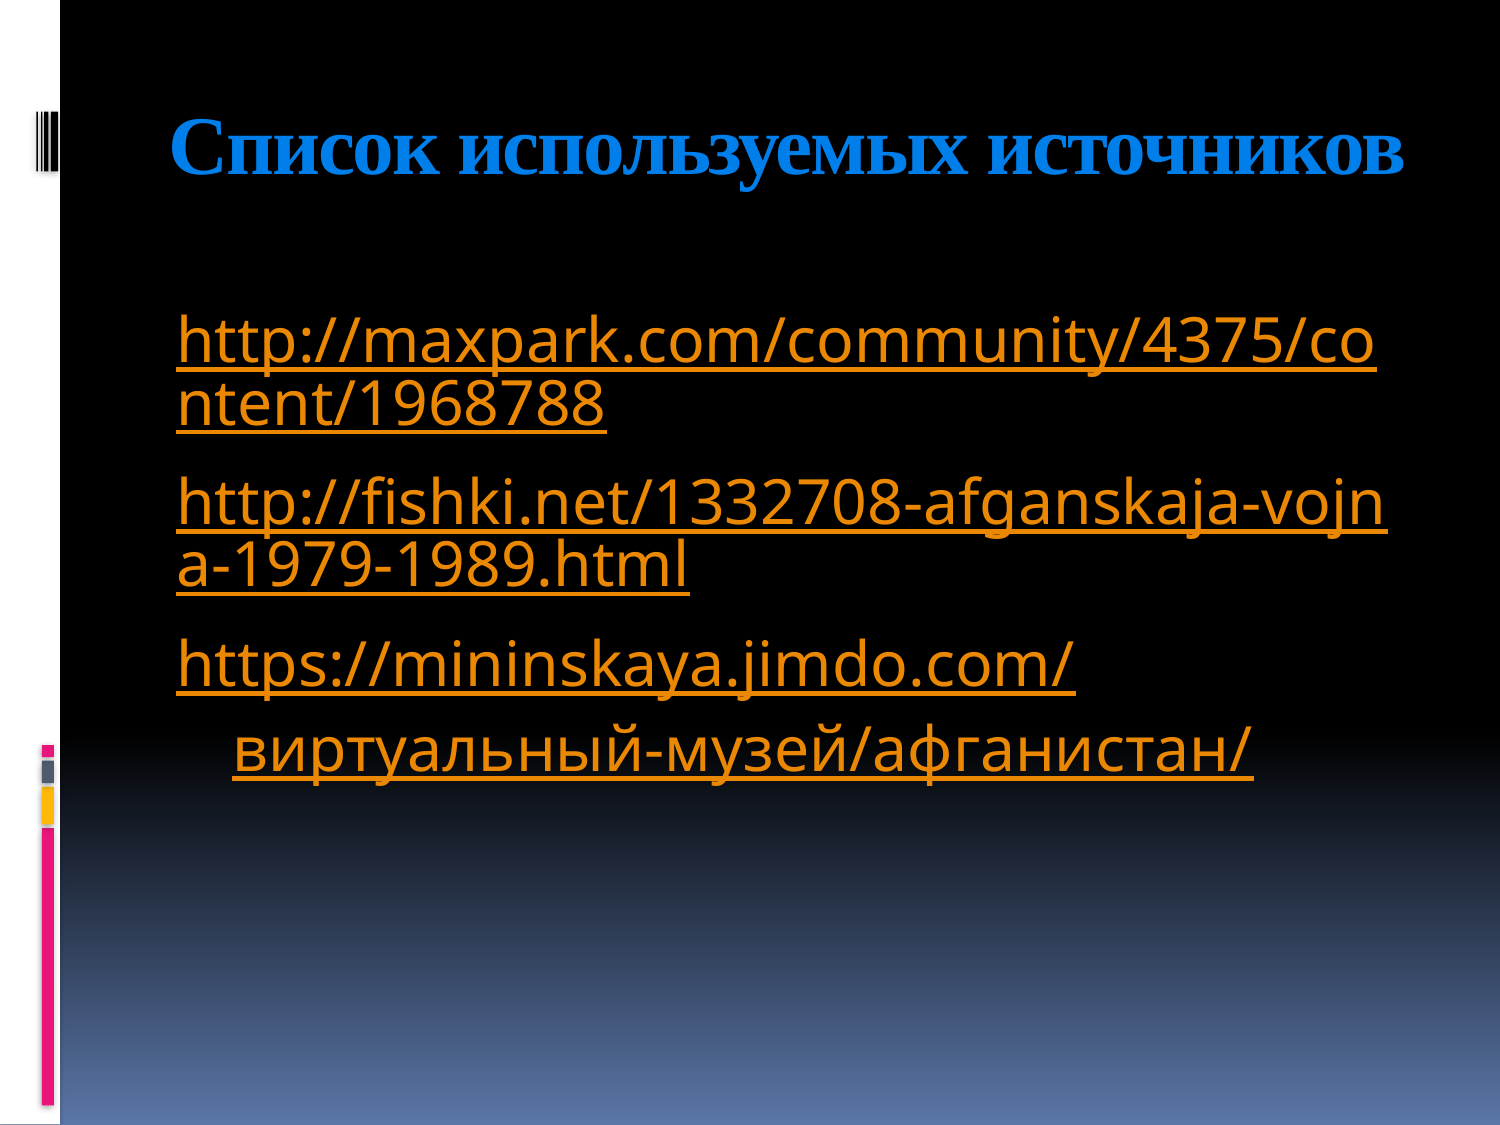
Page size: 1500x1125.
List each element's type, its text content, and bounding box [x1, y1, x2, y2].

list http://maxpark.com/community/4375/content/1968788 http://fishki.net/1332708-afganskaja-vojna-1979-1989.html https://mininskaya.jimdo.com/виртуальный-музей/афганистан/ [150, 292, 1425, 1043]
title Список используемых источников [150, 83, 1425, 268]
